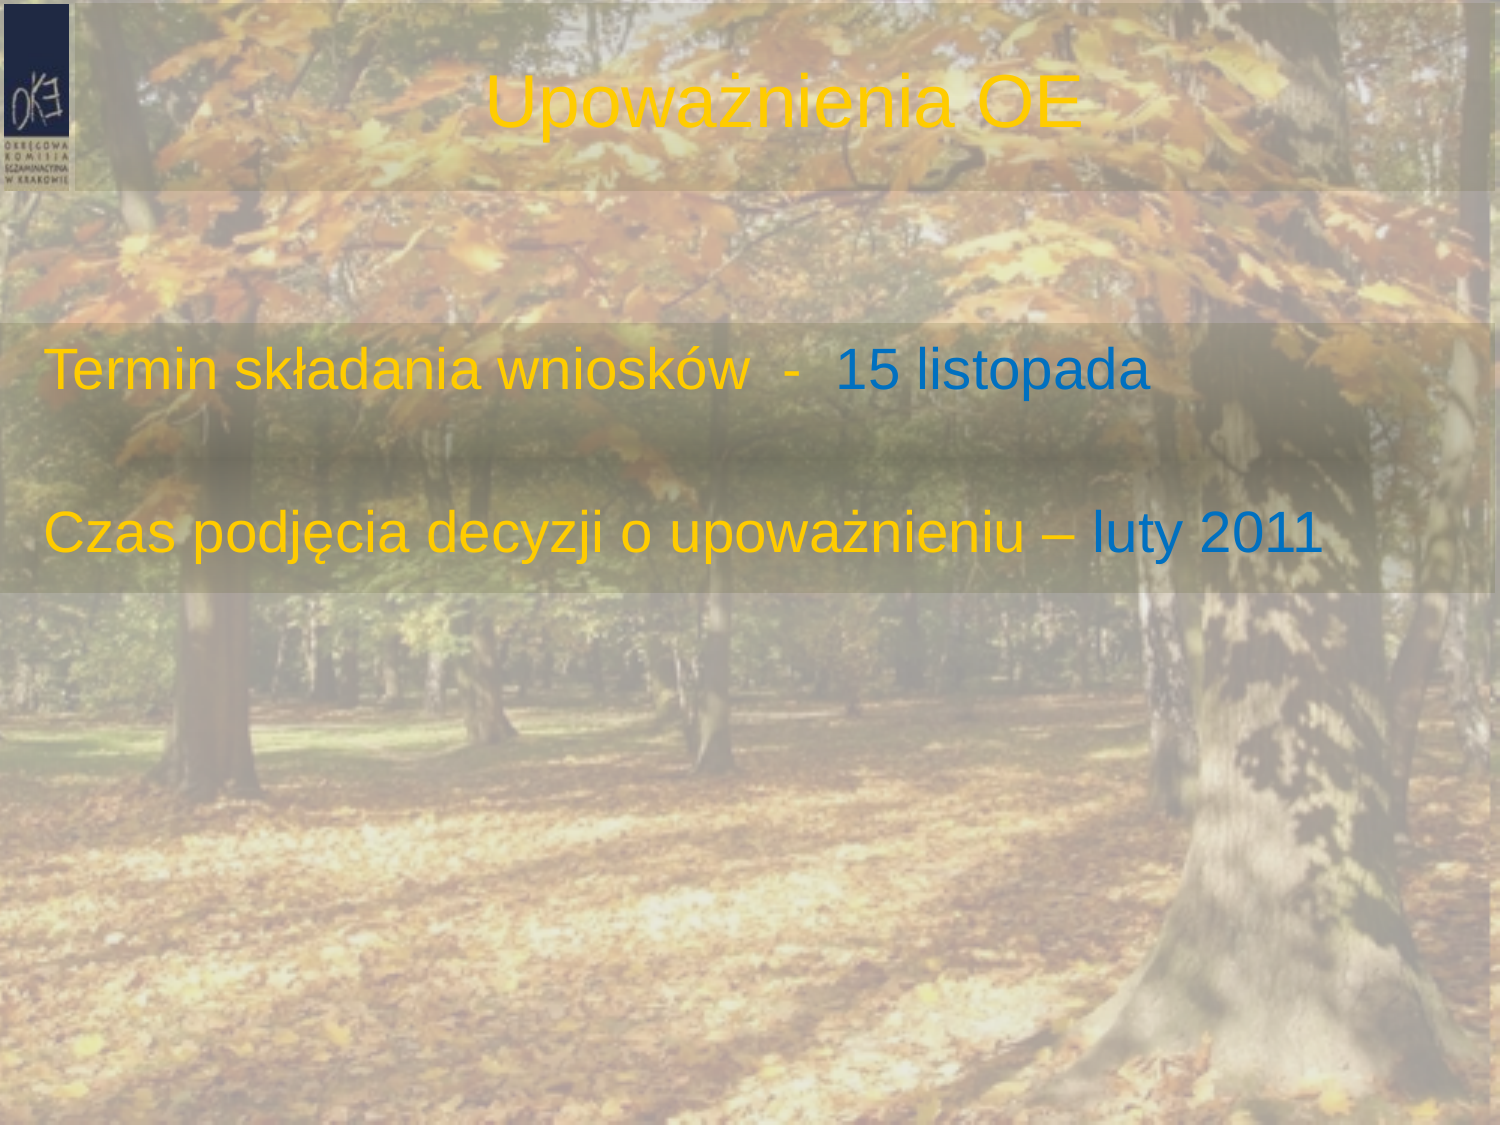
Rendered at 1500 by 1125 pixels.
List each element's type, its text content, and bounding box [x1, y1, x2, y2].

title Upoważnienia OE [74, 3, 1495, 192]
list Termin składania wniosków - 15 listopada Czas podjęcia decyzji o upoważnieniu – luty 2011 [0, 323, 1495, 594]
